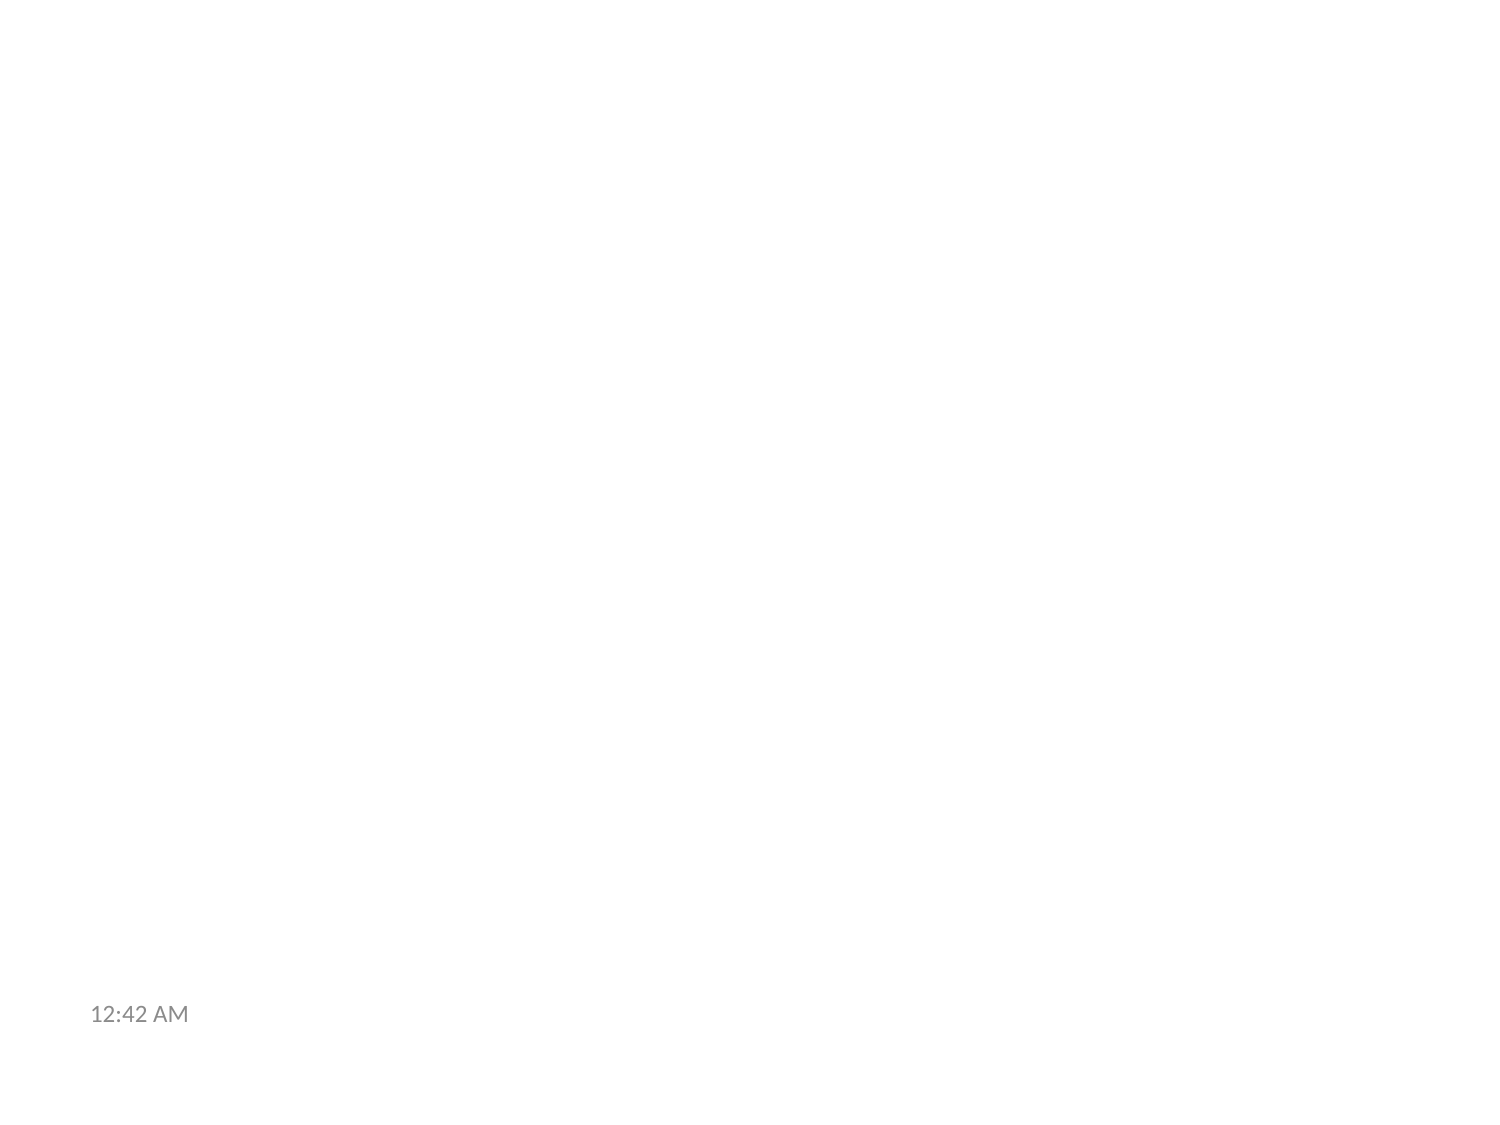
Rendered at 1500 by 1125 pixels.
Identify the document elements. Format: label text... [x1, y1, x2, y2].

text_box 3:35 PM [75, 982, 425, 1043]
